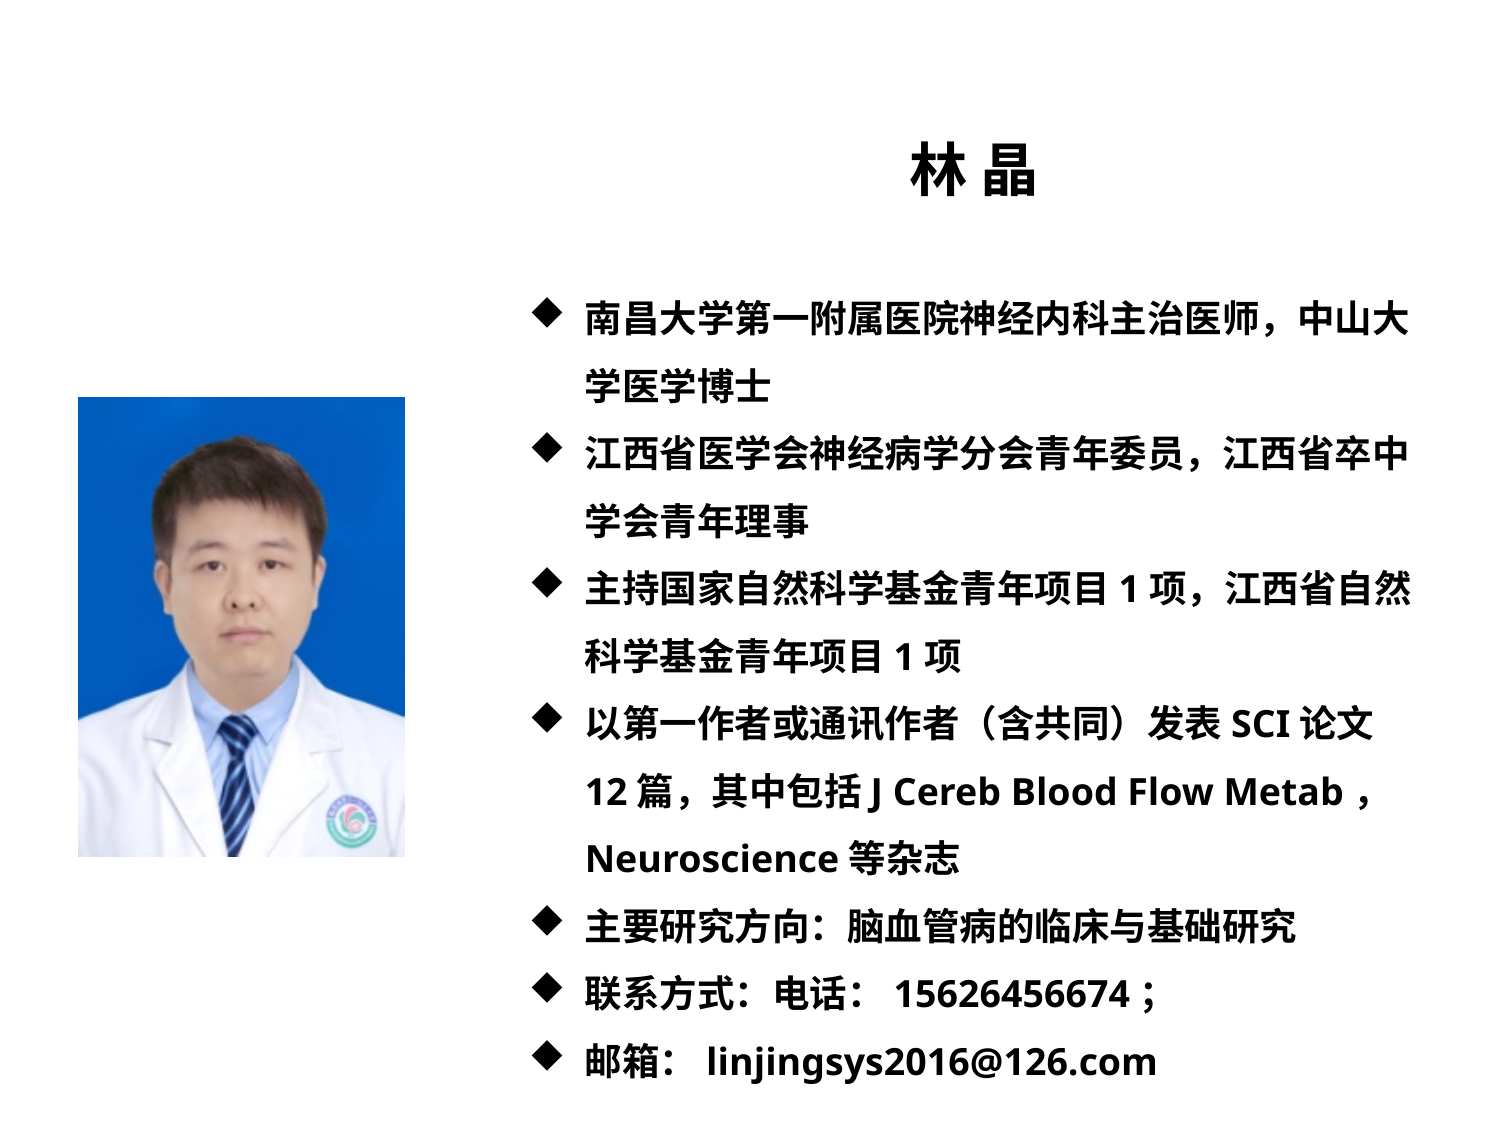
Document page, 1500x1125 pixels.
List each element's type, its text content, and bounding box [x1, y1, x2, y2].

text_box 林 晶 南昌大学第一附属医院神经内科主治医师，中山大学医学博士 江西省医学会神经病学分会青年委员，江西省卒中学会青年理事 主持国家自然科学基金青年项目1项，江西省自然科学基金青年项目1项 以第一作者或通讯作者（含共同）发表SCI论文12篇，其中包括J Cereb Blood Flow Metab，Neuroscience等杂志 主要研究方向：脑血管病的临床与基础研究 联系方式：电话：15626456674； 邮箱：linjingsys2016@126.com [513, 125, 1436, 1091]
picture [78, 396, 405, 857]
